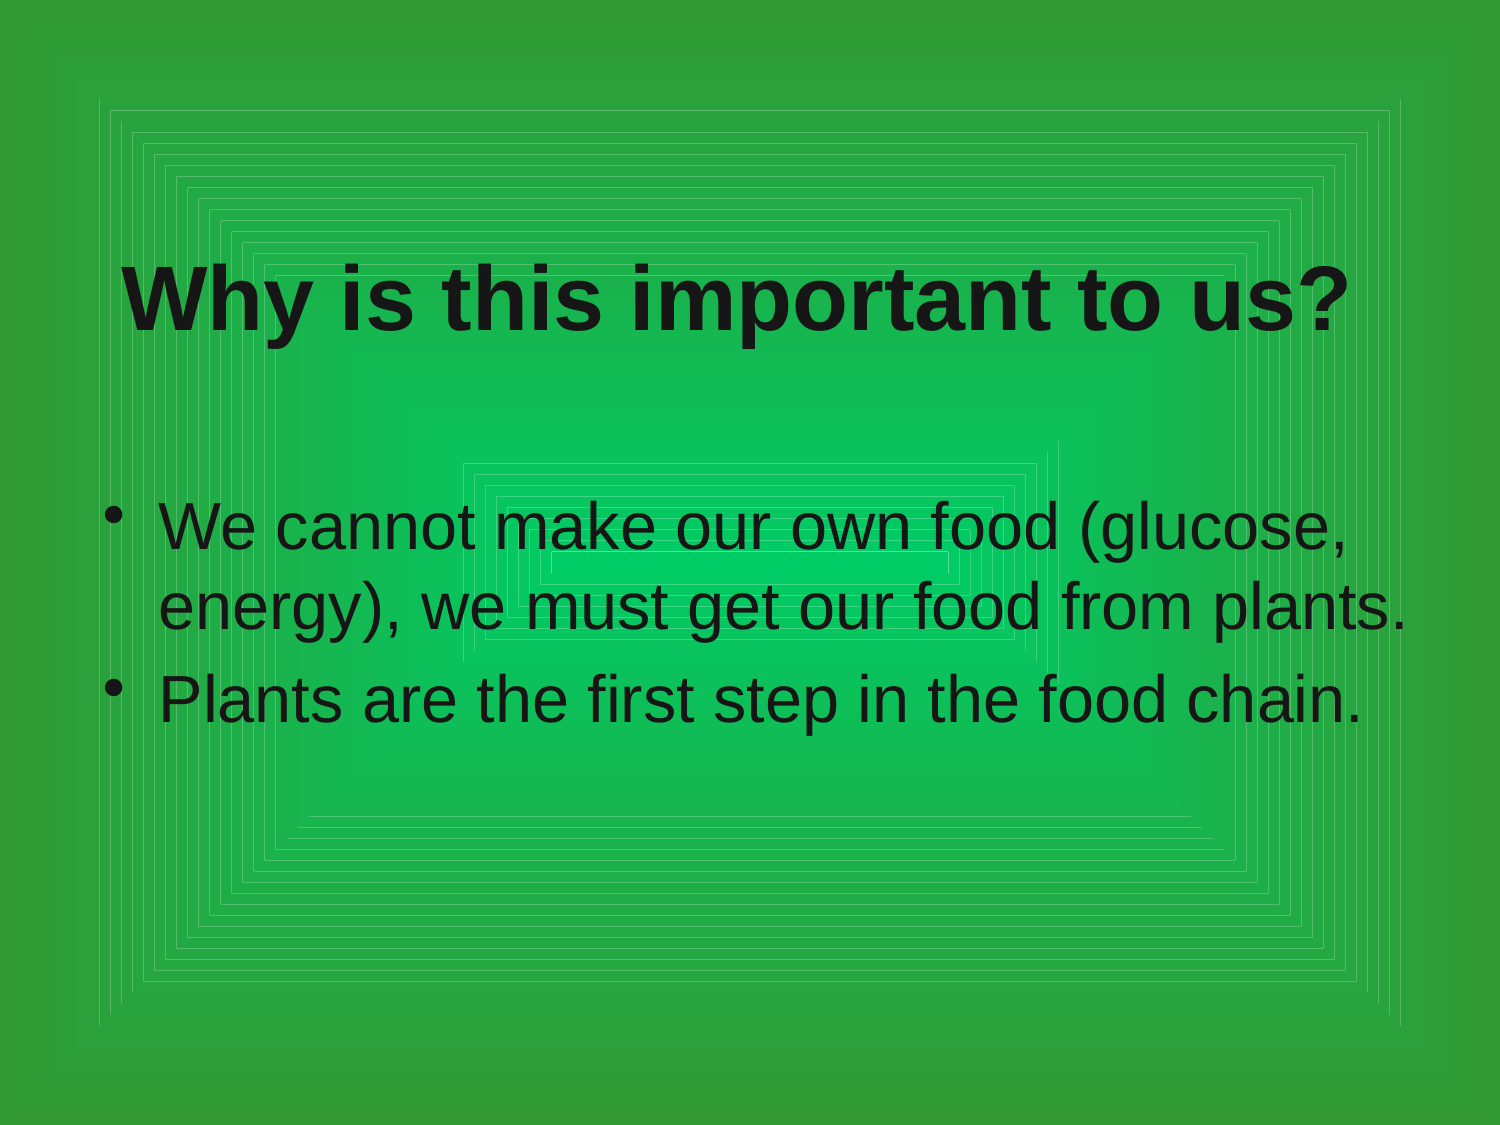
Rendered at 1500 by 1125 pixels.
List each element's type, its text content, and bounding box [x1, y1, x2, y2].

list We cannot make our own food (glucose, energy), we must get our food from plants. Plants are the first step in the food chain. [87, 474, 1438, 763]
title Why is this important to us? [62, 199, 1413, 388]
